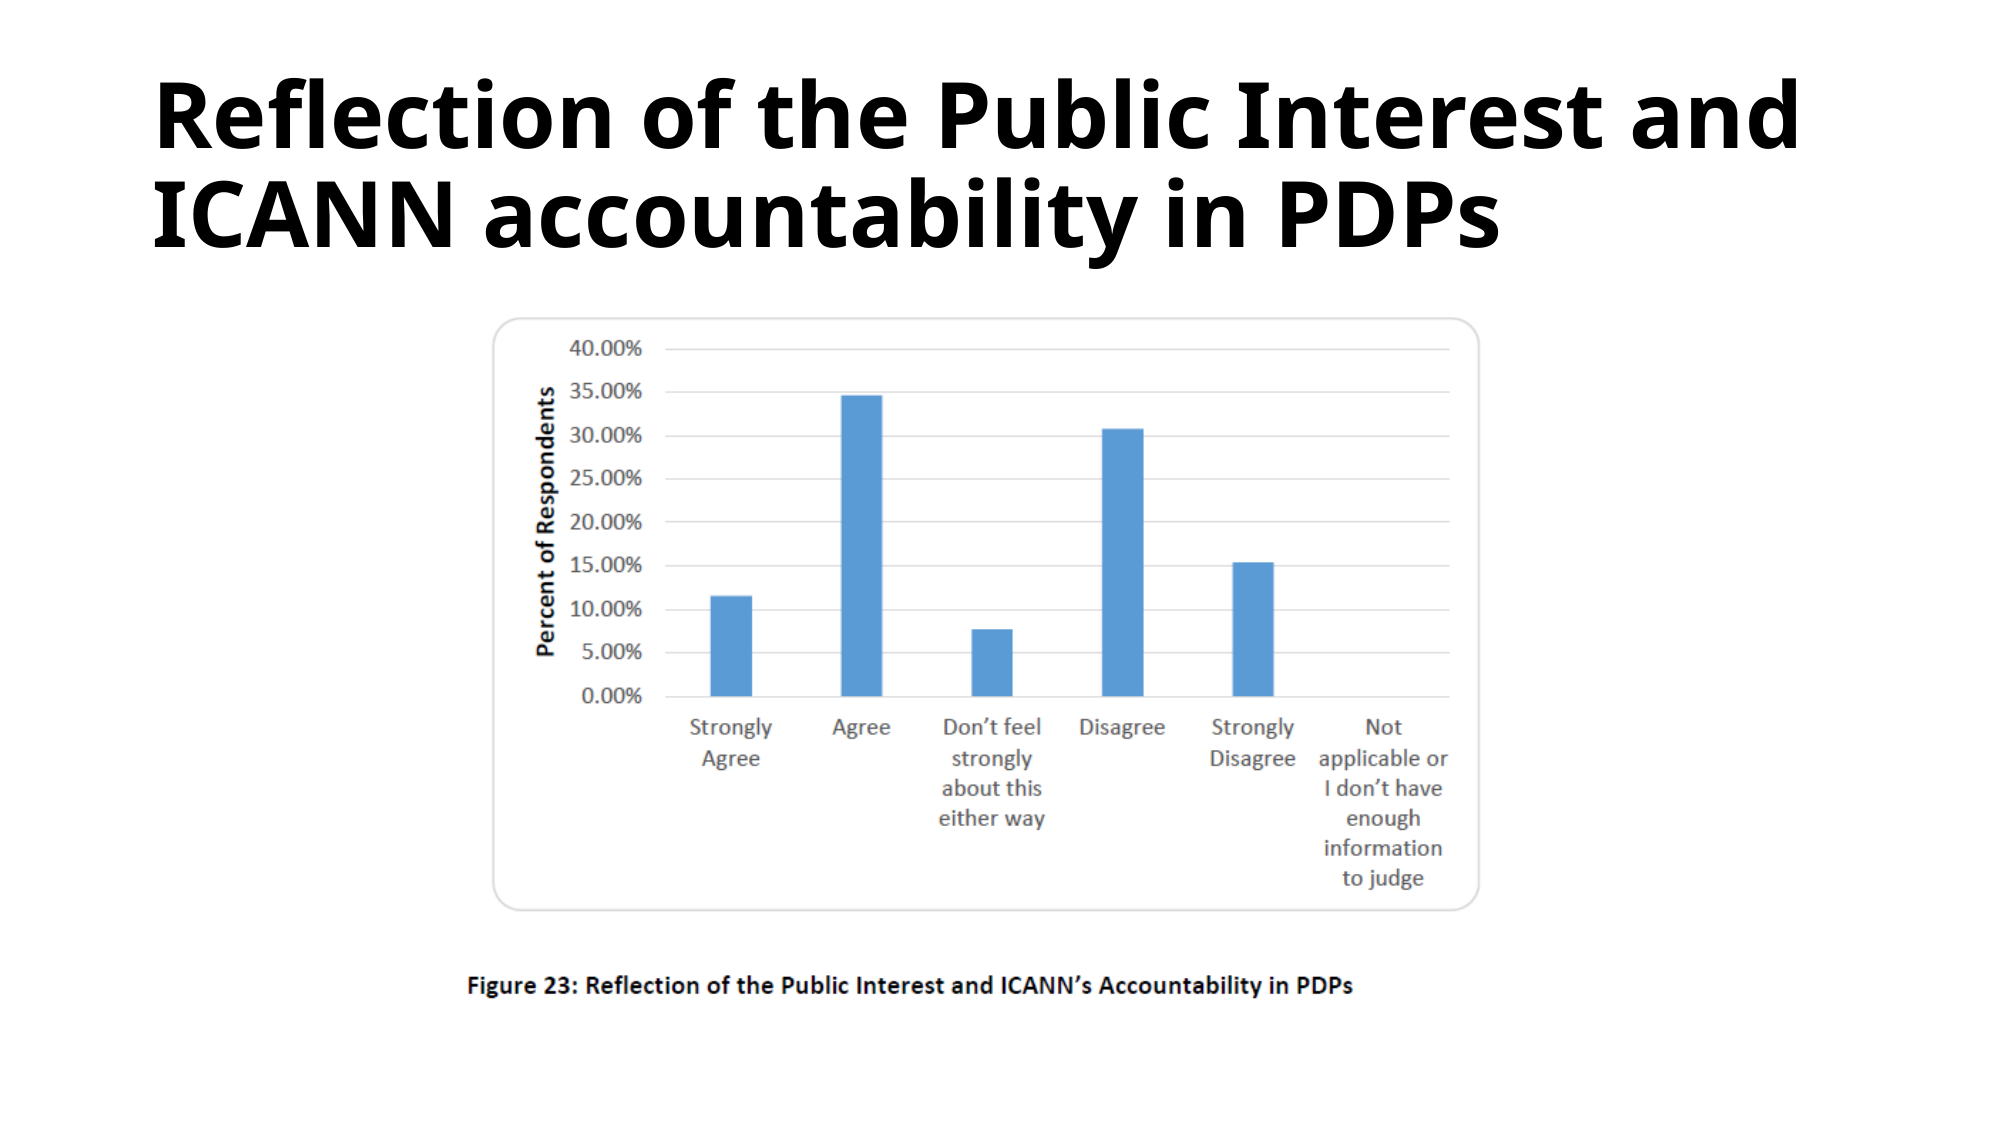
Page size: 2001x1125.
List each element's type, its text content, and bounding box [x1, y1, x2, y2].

title Reflection of the Public Interest and ICANN accountability in PDPs [137, 59, 1863, 278]
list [432, 299, 1568, 1014]
